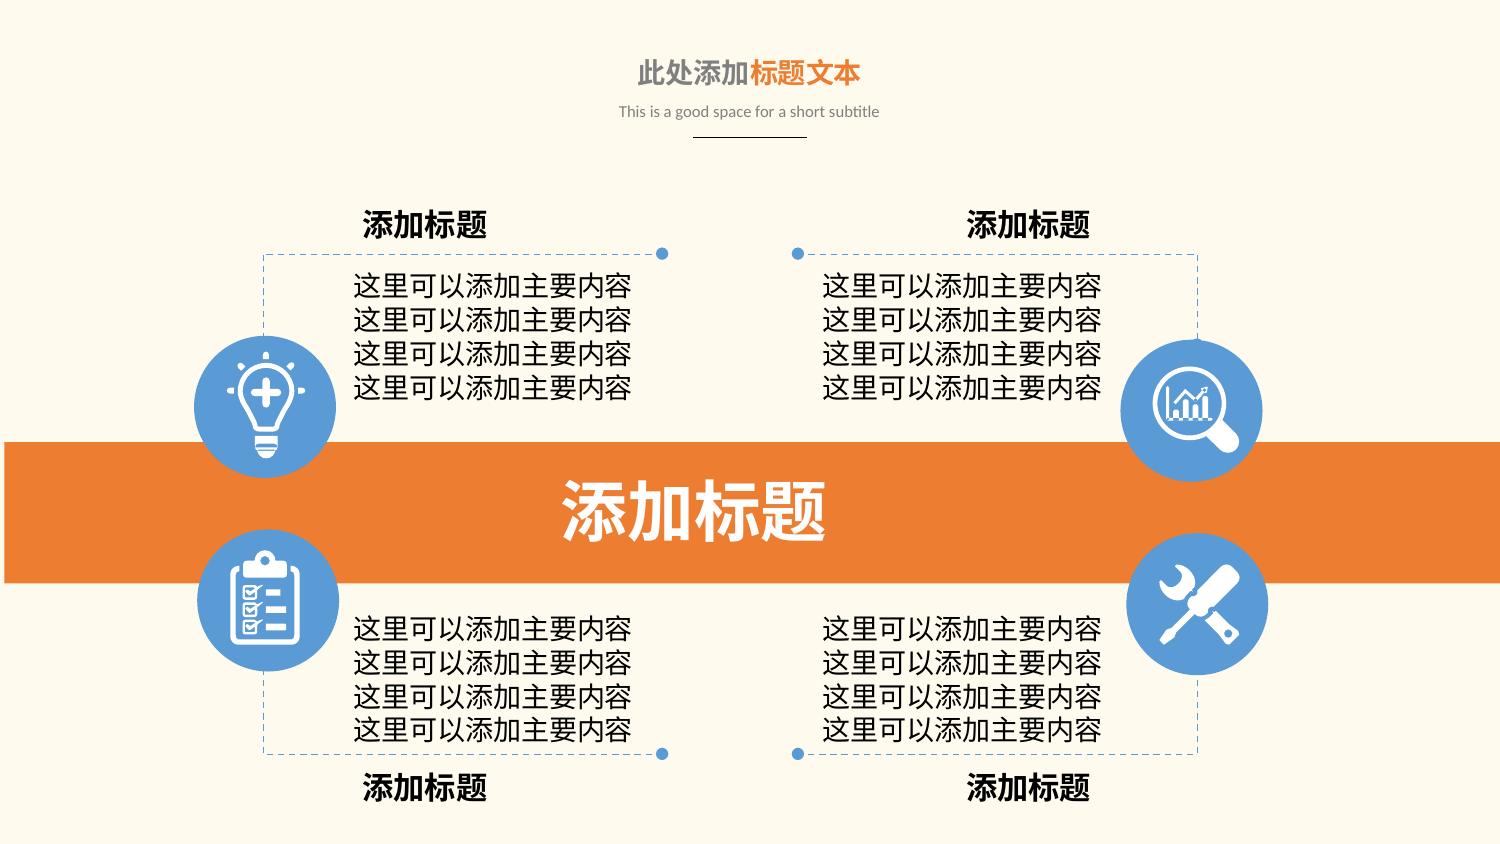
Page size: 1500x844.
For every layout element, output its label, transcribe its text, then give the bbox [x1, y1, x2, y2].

text_box 添加标题 [347, 760, 564, 813]
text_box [194, 335, 336, 478]
text_box This is a good space for a short subtitle [603, 93, 895, 128]
text_box 添加标题 [546, 462, 843, 557]
text_box [262, 672, 340, 755]
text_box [1120, 339, 1263, 482]
text_box 添加标题 [347, 198, 564, 251]
text_box 此处添加标题文本 [623, 47, 877, 93]
text_box [791, 247, 1200, 339]
text_box 添加标题 [889, 198, 1106, 251]
text_box [655, 747, 669, 761]
text_box 这里可以添加主要内容这里可以添加主要内容这里可以添加主要内容这里可以添加主要内容 [338, 261, 657, 412]
text_box [262, 247, 669, 335]
text_box 这里可以添加主要内容这里可以添加主要内容这里可以添加主要内容这里可以添加主要内容 [338, 604, 657, 754]
text_box 这里可以添加主要内容这里可以添加主要内容这里可以添加主要内容这里可以添加主要内容 [798, 604, 1118, 754]
text_box 这里可以添加主要内容这里可以添加主要内容这里可以添加主要内容这里可以添加主要内容 [798, 261, 1118, 412]
text_box [1118, 676, 1198, 755]
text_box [1126, 533, 1269, 676]
text_box [791, 747, 805, 761]
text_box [197, 529, 340, 672]
text_box [4, 442, 1500, 584]
text_box 添加标题 [889, 760, 1106, 813]
